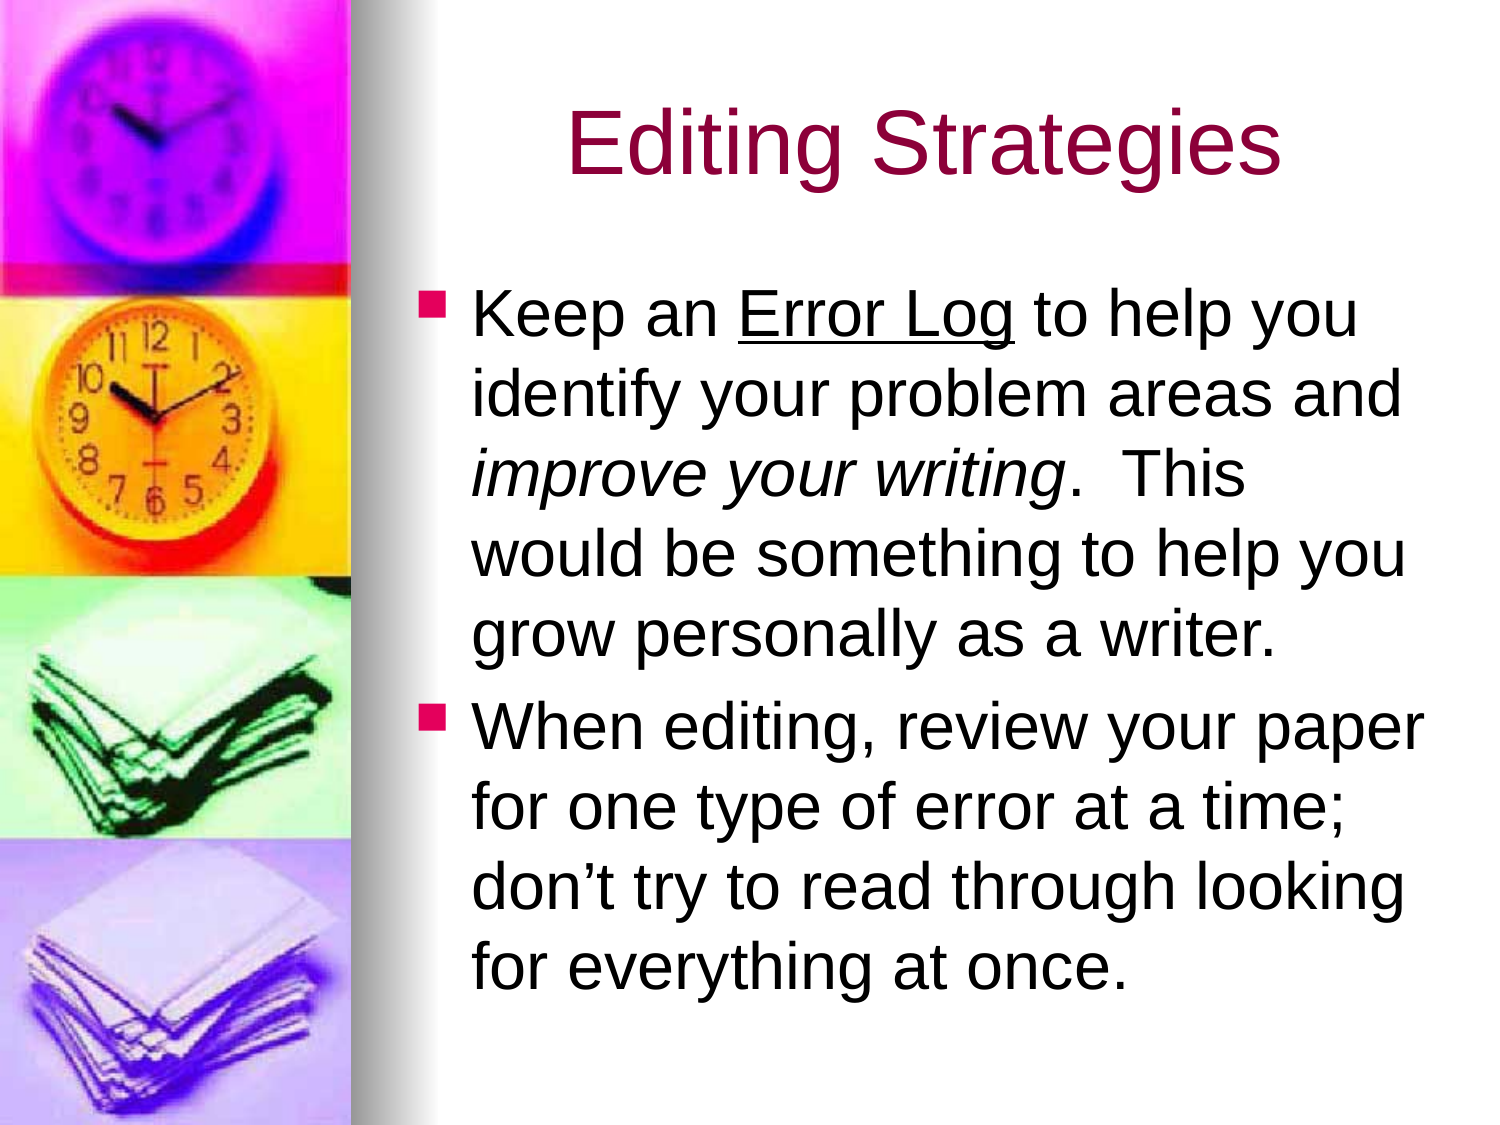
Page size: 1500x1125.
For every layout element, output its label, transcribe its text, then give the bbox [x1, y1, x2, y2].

list Keep an Error Log to help you identify your problem areas and improve your writing. This would be something to help you grow personally as a writer. When editing, review your paper for one type of error at a time; don’t try to read through looking for everything at once. [399, 262, 1451, 1001]
title Editing Strategies [399, 37, 1451, 238]
picture [0, 0, 351, 1125]
